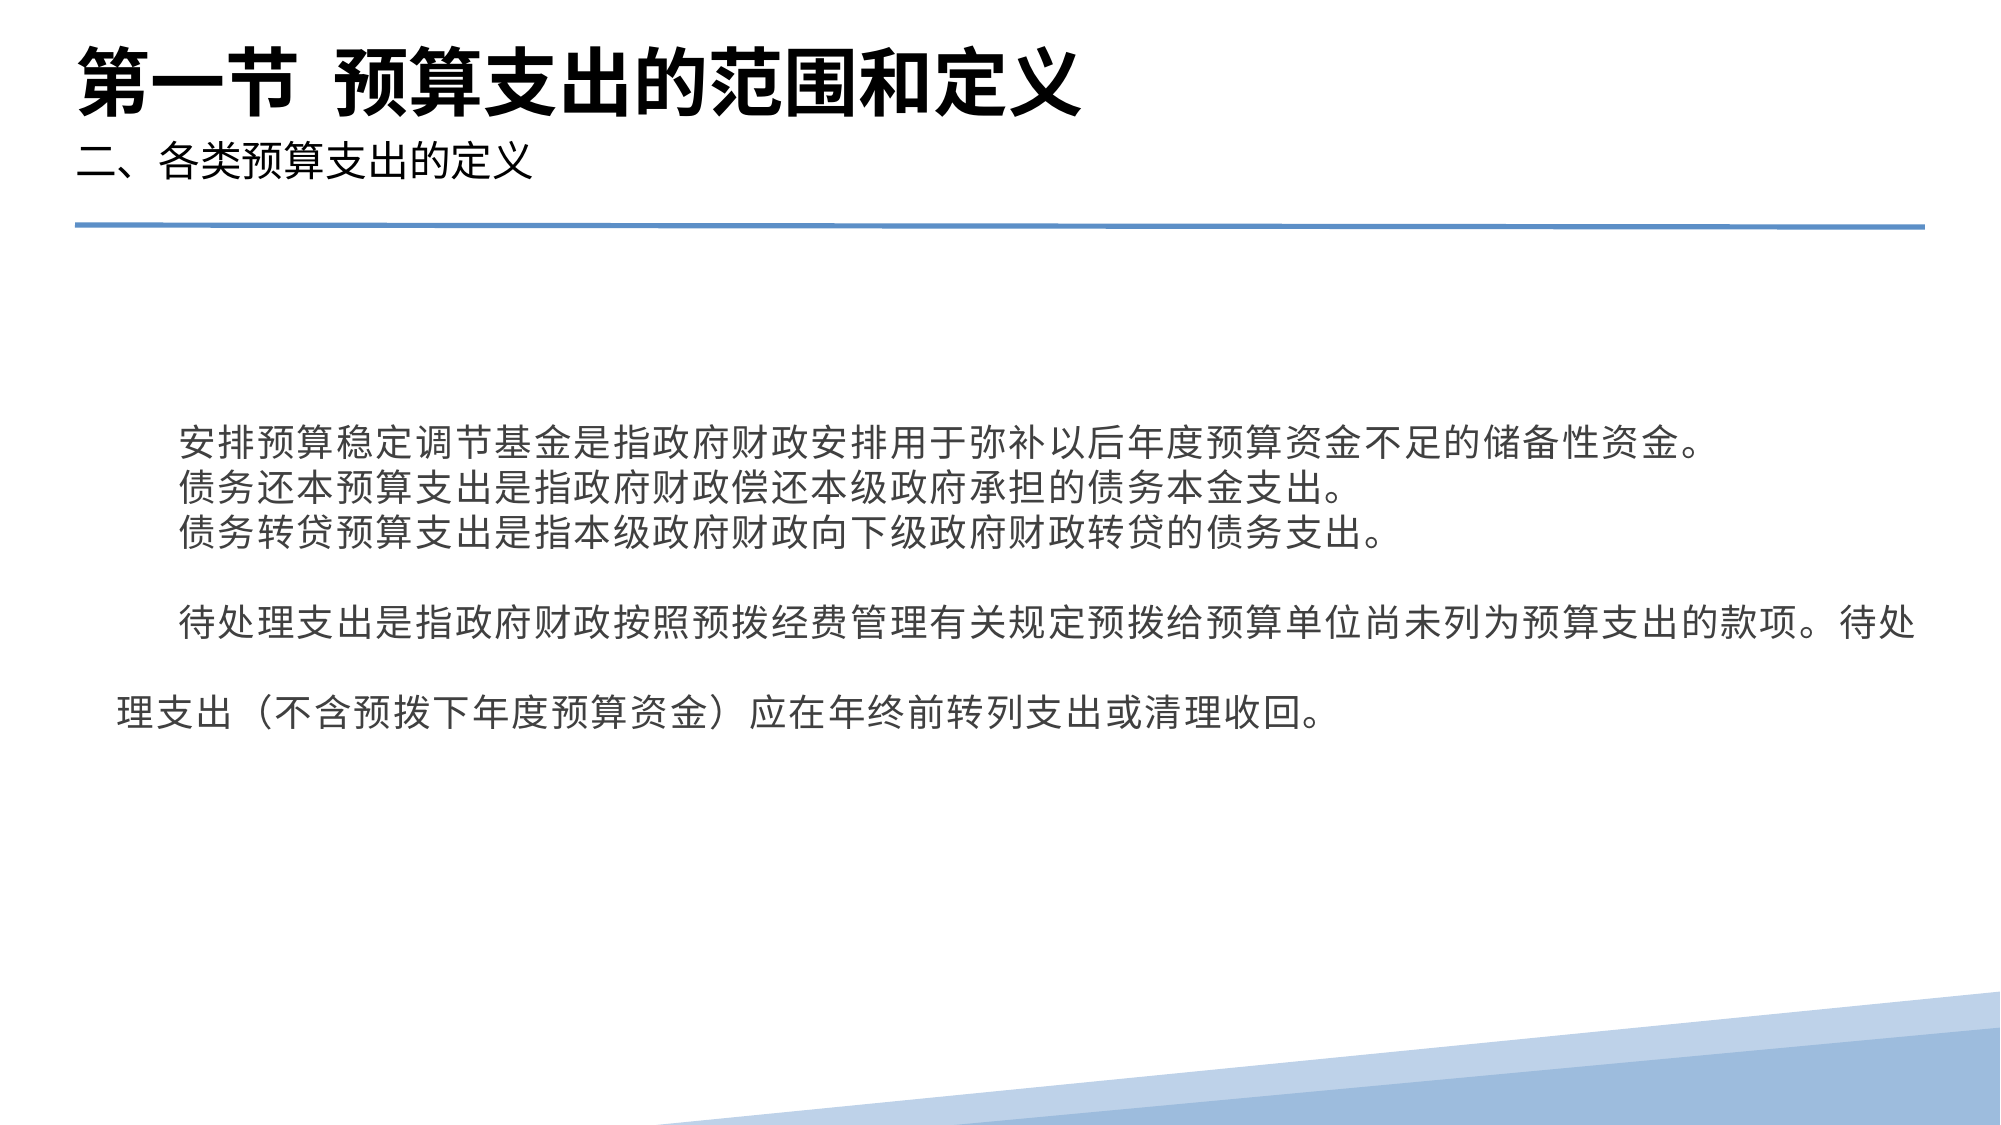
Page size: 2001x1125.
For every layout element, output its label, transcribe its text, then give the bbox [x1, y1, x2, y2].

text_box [74, 224, 1925, 228]
text_box 二、各类预算支出的定义 [75, 124, 1925, 200]
text_box 第一节 预算支出的范围和定义 [75, 24, 1925, 124]
text_box 安排预算稳定调节基金是指政府财政安排用于弥补以后年度预算资金不足的储备性资金。 债务还本预算支出是指政府财政偿还本级政府承担的债务本金支出。 债务转贷预算支出是指本级政府财政向下级政府财政转贷的债务支出。 待处理支出是指政府财政按照预拨经费管理有关规定预拨给预算单位尚未列为预算支出的款项。待处理支出（不含预拨下年度预算资金）应在年终前转列支出或清理收回。 [106, 229, 1957, 924]
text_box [656, 991, 2000, 1125]
